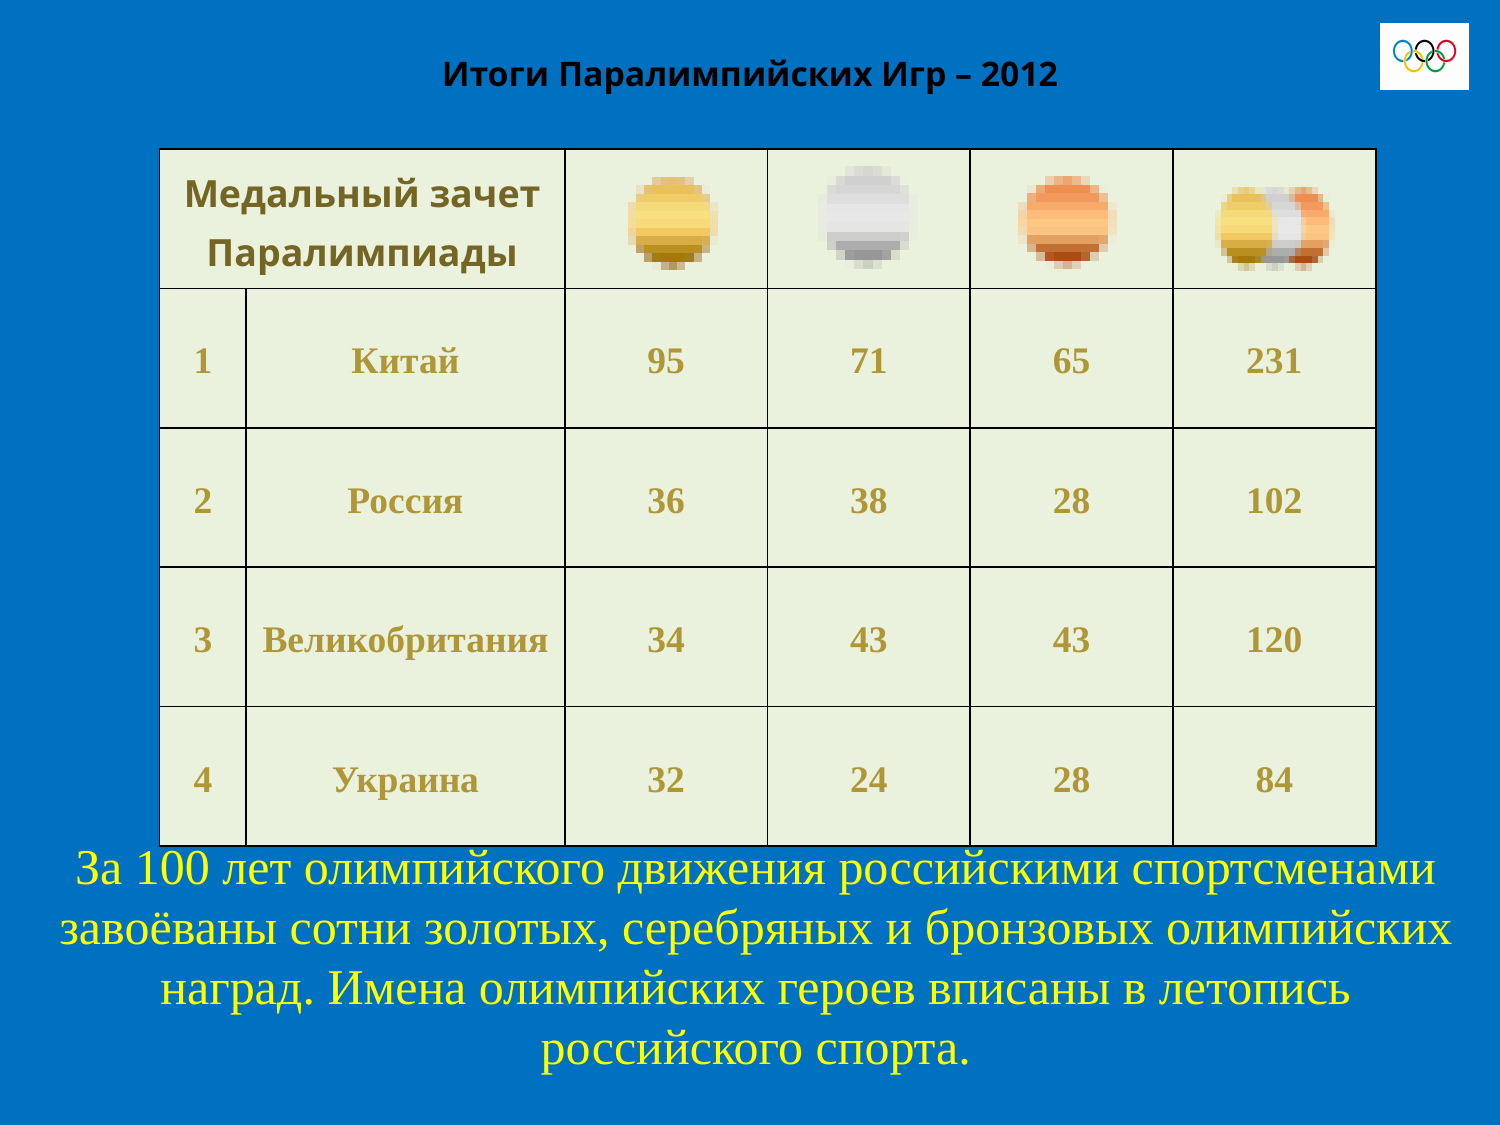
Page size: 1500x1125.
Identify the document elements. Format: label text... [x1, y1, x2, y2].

text_box За 100 лет олимпийского движения российскими спортсменами завоёваны сотни золотых, серебряных и бронзовых олимпийских наград. Имена олимпийских героев вписаны в летопись российского спорта. [29, 827, 1483, 1082]
table_cell 4 [160, 707, 245, 827]
table_cell 71 [768, 289, 969, 427]
picture [1009, 160, 1127, 279]
table_cell 24 [768, 707, 969, 827]
title Итоги Паралимпийских Игр – 2012 [75, 75, 1425, 138]
table_cell 2 [160, 429, 245, 566]
table_cell 32 [566, 707, 767, 827]
table_cell 43 [971, 568, 1172, 706]
table_cell 231 [1174, 289, 1375, 427]
table_cell 65 [971, 289, 1172, 427]
table_cell 38 [768, 429, 969, 566]
table_cell Украина [247, 707, 564, 827]
picture [1210, 172, 1341, 280]
table_cell 120 [1174, 568, 1375, 706]
table_cell 1 [160, 289, 245, 427]
table_cell 34 [566, 568, 767, 706]
table_header Медальный зачет Паралимпиады [160, 150, 564, 288]
table_cell 3 [160, 568, 245, 706]
table_header [928, 150, 969, 186]
picture [1379, 23, 1469, 91]
table_cell 102 [1174, 429, 1375, 566]
table_cell 84 [1174, 707, 1375, 827]
table_cell 36 [566, 429, 767, 566]
table_header [971, 150, 1172, 288]
table_header [566, 150, 767, 288]
table_cell 43 [768, 568, 969, 706]
table_cell 28 [971, 707, 1172, 827]
table_header [1174, 150, 1375, 288]
table_cell Великобритания [247, 568, 564, 706]
table_cell Россия [247, 429, 564, 566]
table_cell 28 [971, 429, 1172, 566]
table_cell 95 [566, 289, 767, 427]
table_cell Китай [247, 289, 564, 427]
picture [808, 148, 928, 280]
picture [619, 160, 727, 280]
text_box [0, 0, 1500, 75]
table_header [768, 150, 818, 288]
